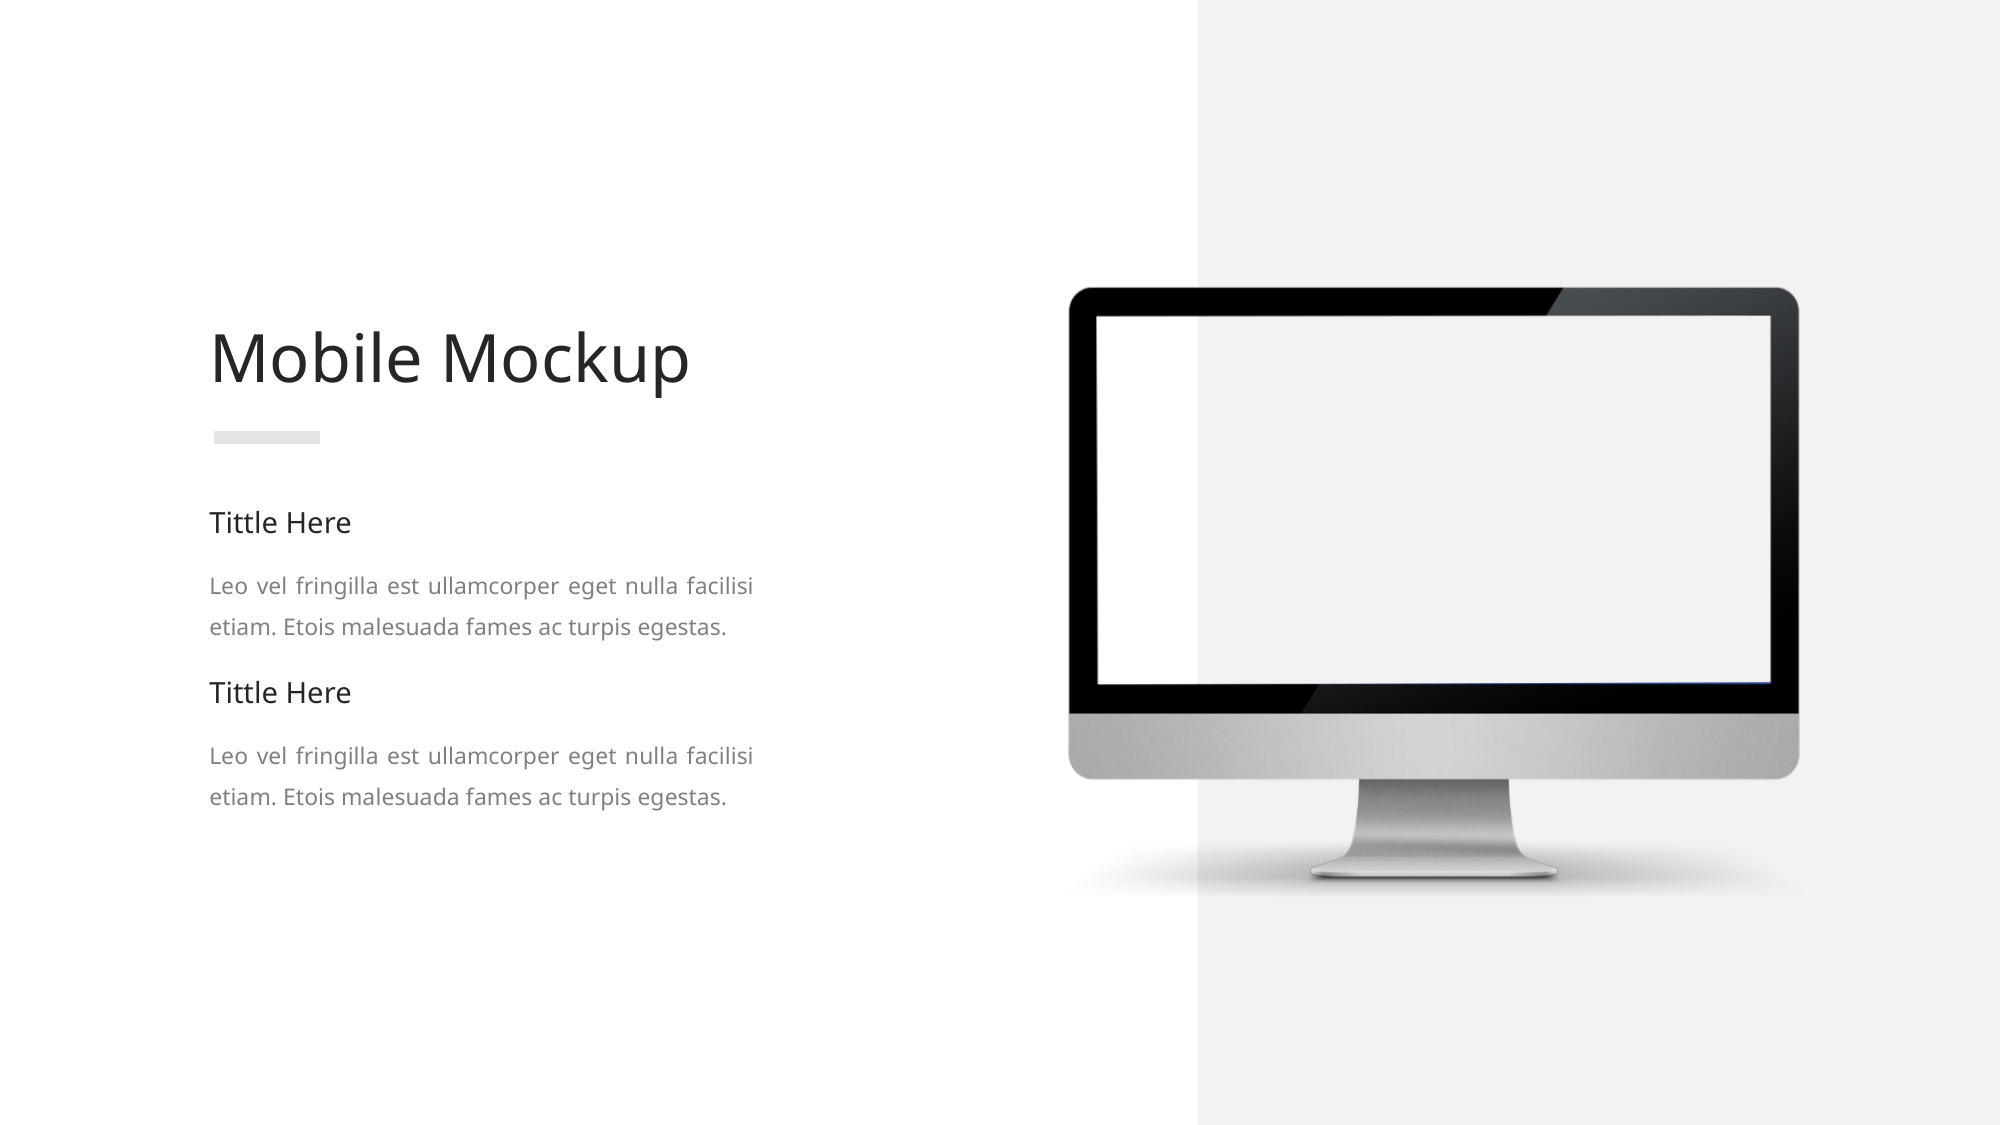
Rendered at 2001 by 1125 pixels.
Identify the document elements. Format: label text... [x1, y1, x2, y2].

text_box Tittle Here [194, 667, 411, 717]
text_box Mobile Mockup [194, 308, 770, 404]
text_box Leo vel fringilla est ullamcorper eget nulla facilisi etiam. Etois malesuada fames ac turpis egestas. [194, 550, 770, 648]
text_box Tittle Here [194, 497, 411, 547]
text_box Leo vel fringilla est ullamcorper eget nulla facilisi etiam. Etois malesuada fames ac turpis egestas. [194, 720, 770, 818]
picture [1055, 274, 1813, 903]
